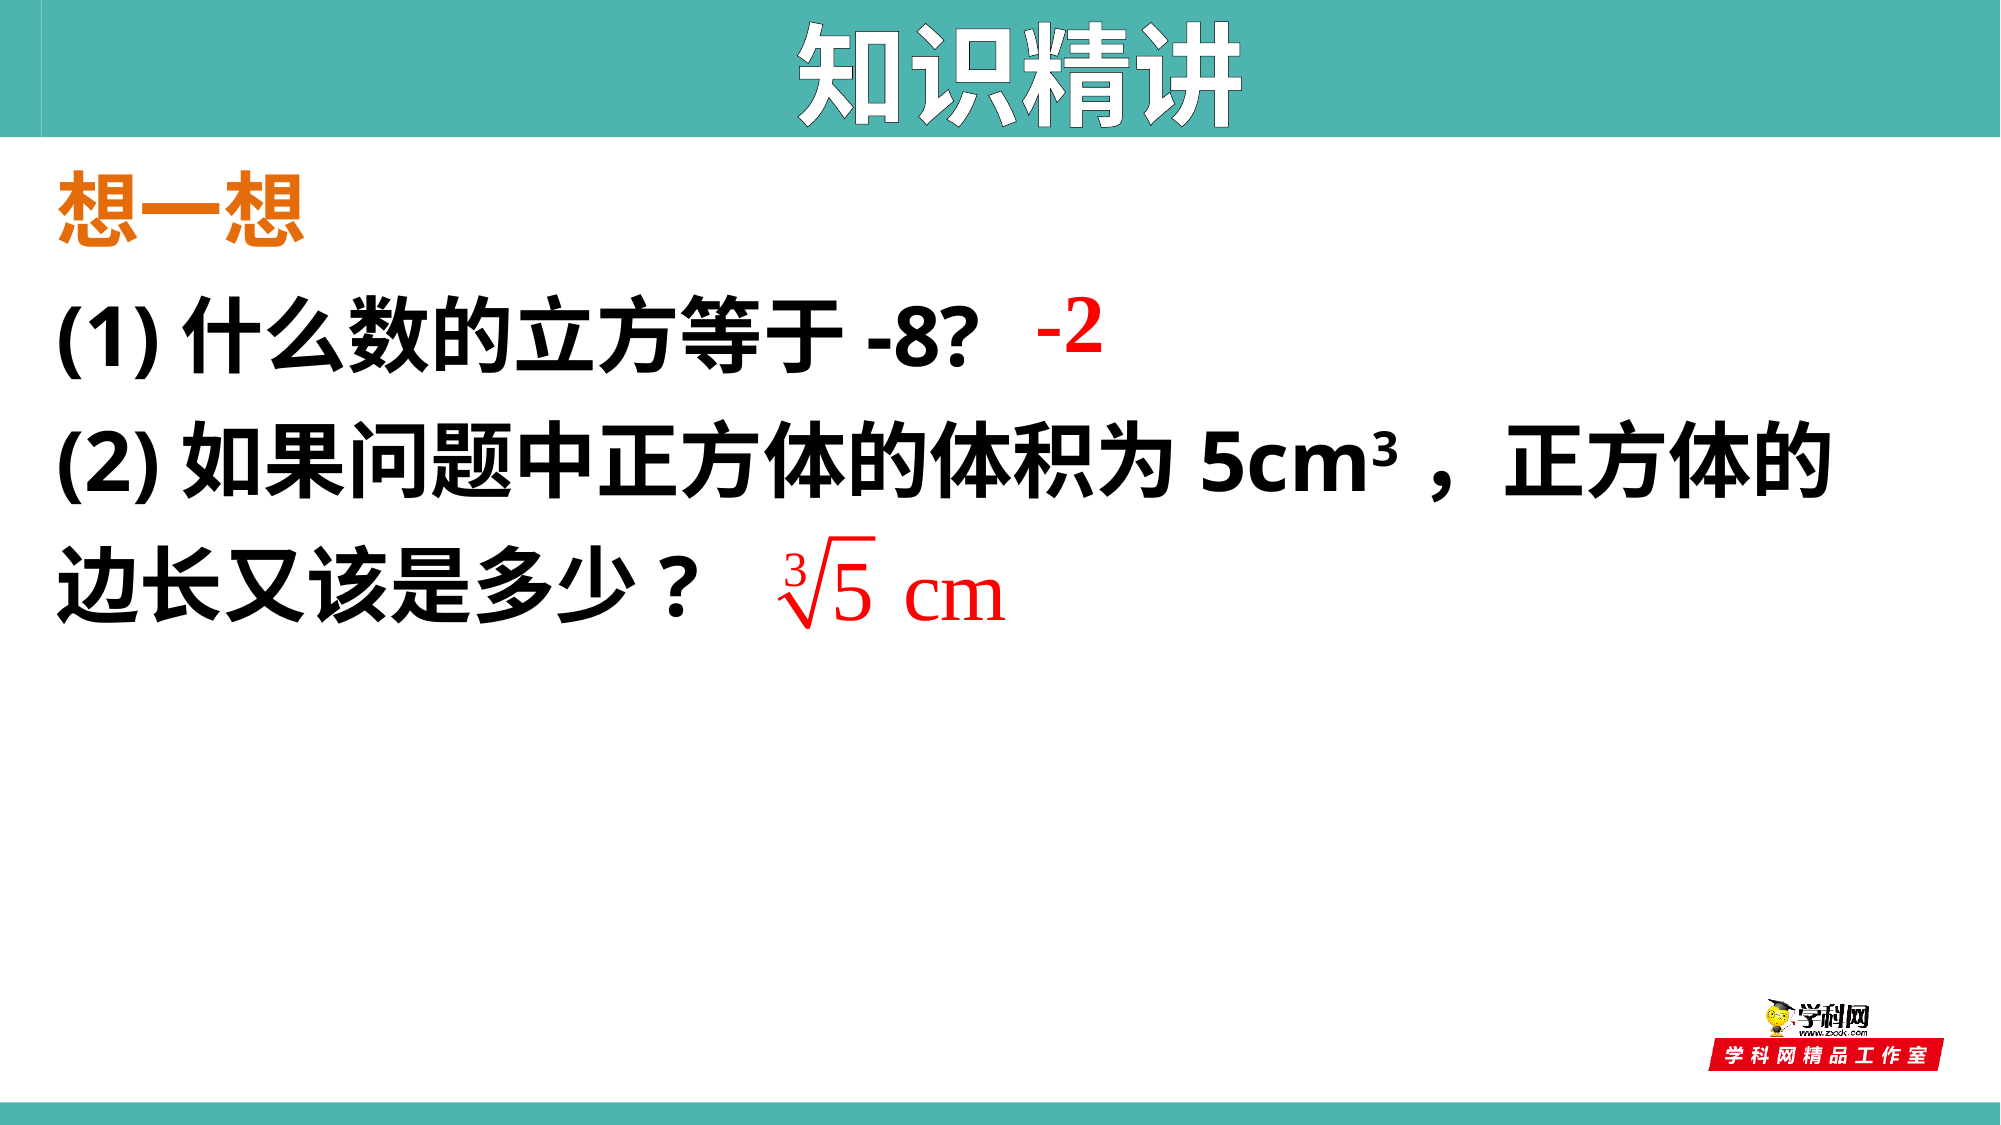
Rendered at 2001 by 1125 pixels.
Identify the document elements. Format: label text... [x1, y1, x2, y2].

picture [1708, 1038, 1944, 1071]
picture [1766, 999, 1869, 1037]
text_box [0, 0, 2000, 138]
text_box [763, 520, 1020, 650]
text_box 想一想 (1)什么数的立方等于-8? (2)如果问题中正方体的体积为5cm3，正方体的边长又该是多少? [41, 149, 1877, 641]
text_box -2 [1020, 261, 1121, 377]
text_box [0, 1100, 2000, 1125]
